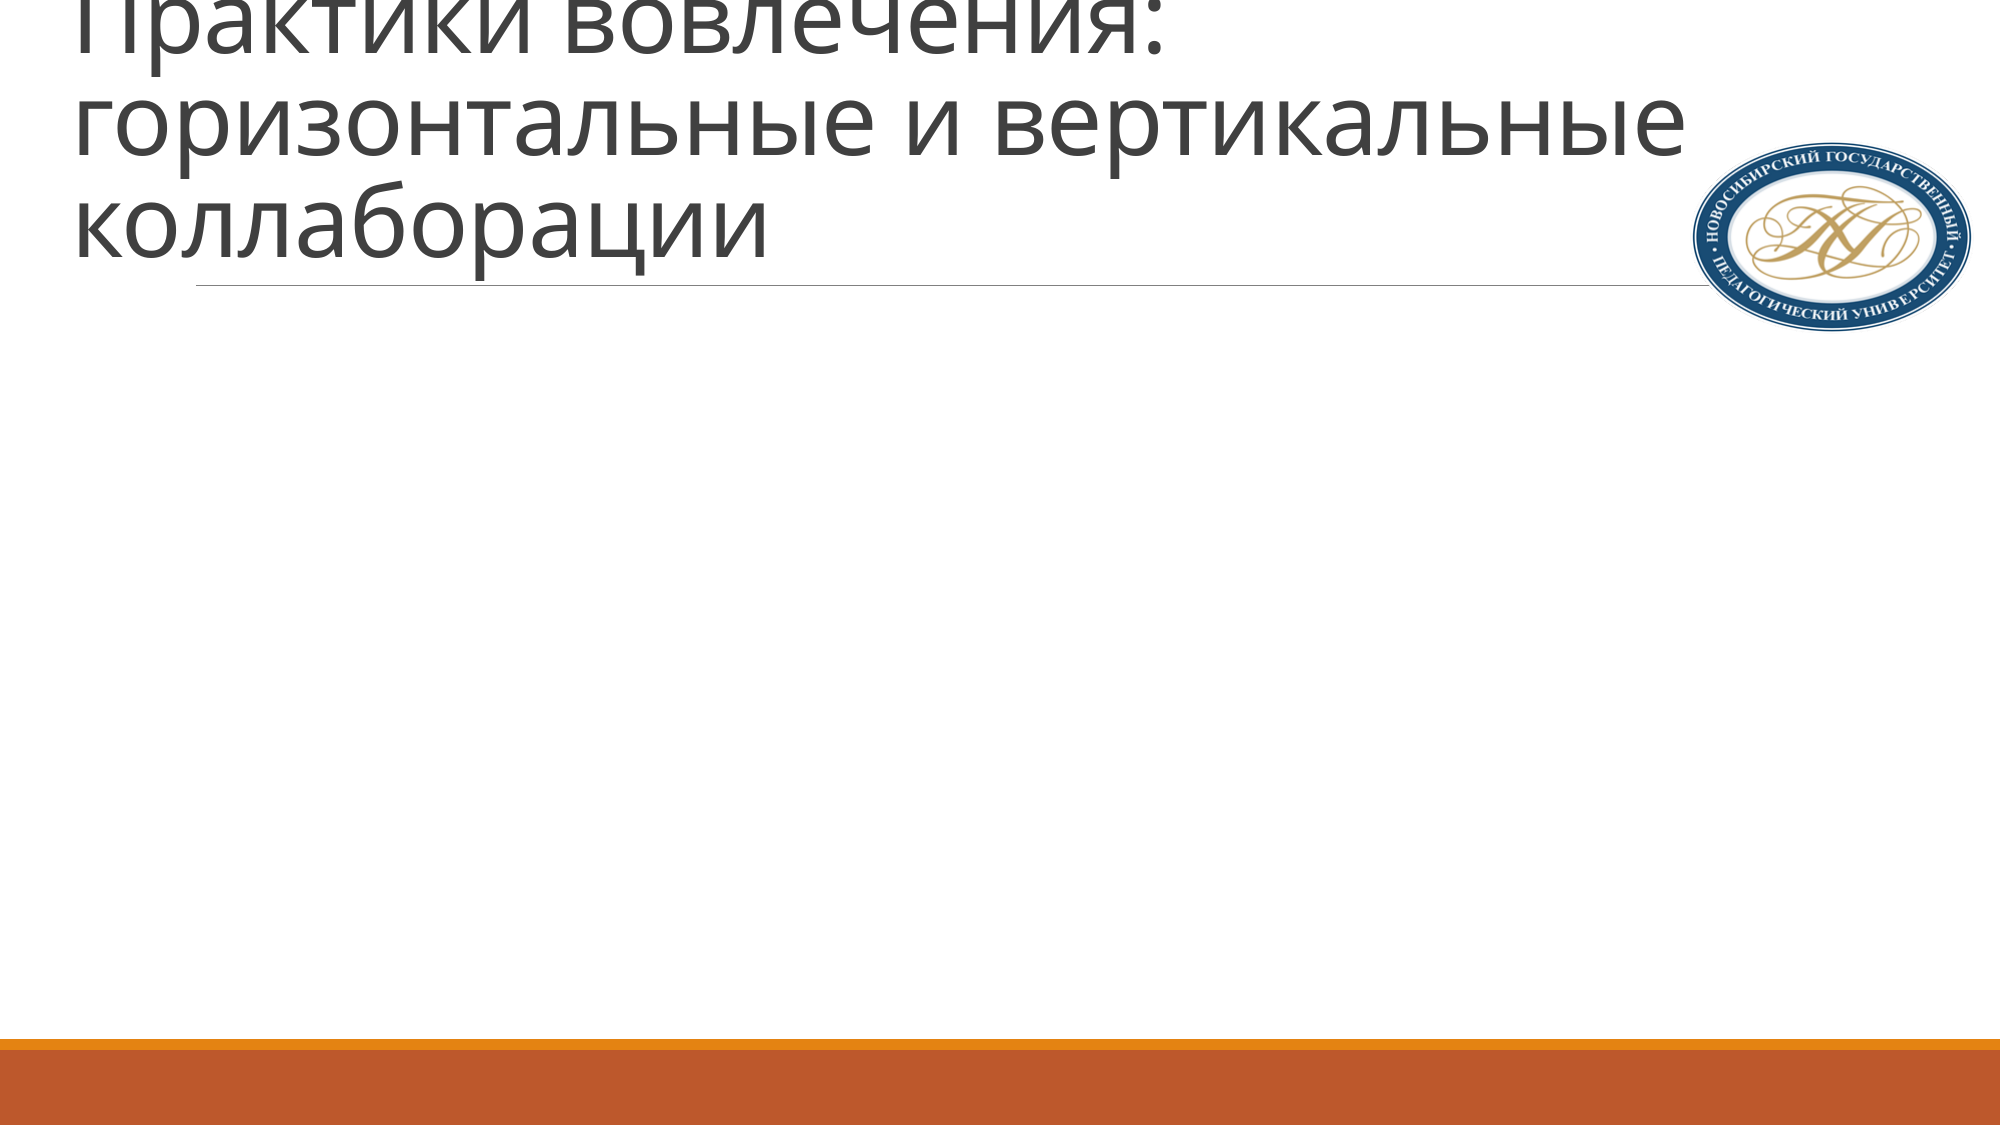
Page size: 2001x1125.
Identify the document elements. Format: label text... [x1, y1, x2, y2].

picture [1690, 140, 1975, 335]
title Практики вовлечения: горизонтальные и вертикальные коллаборации [56, 47, 1958, 285]
